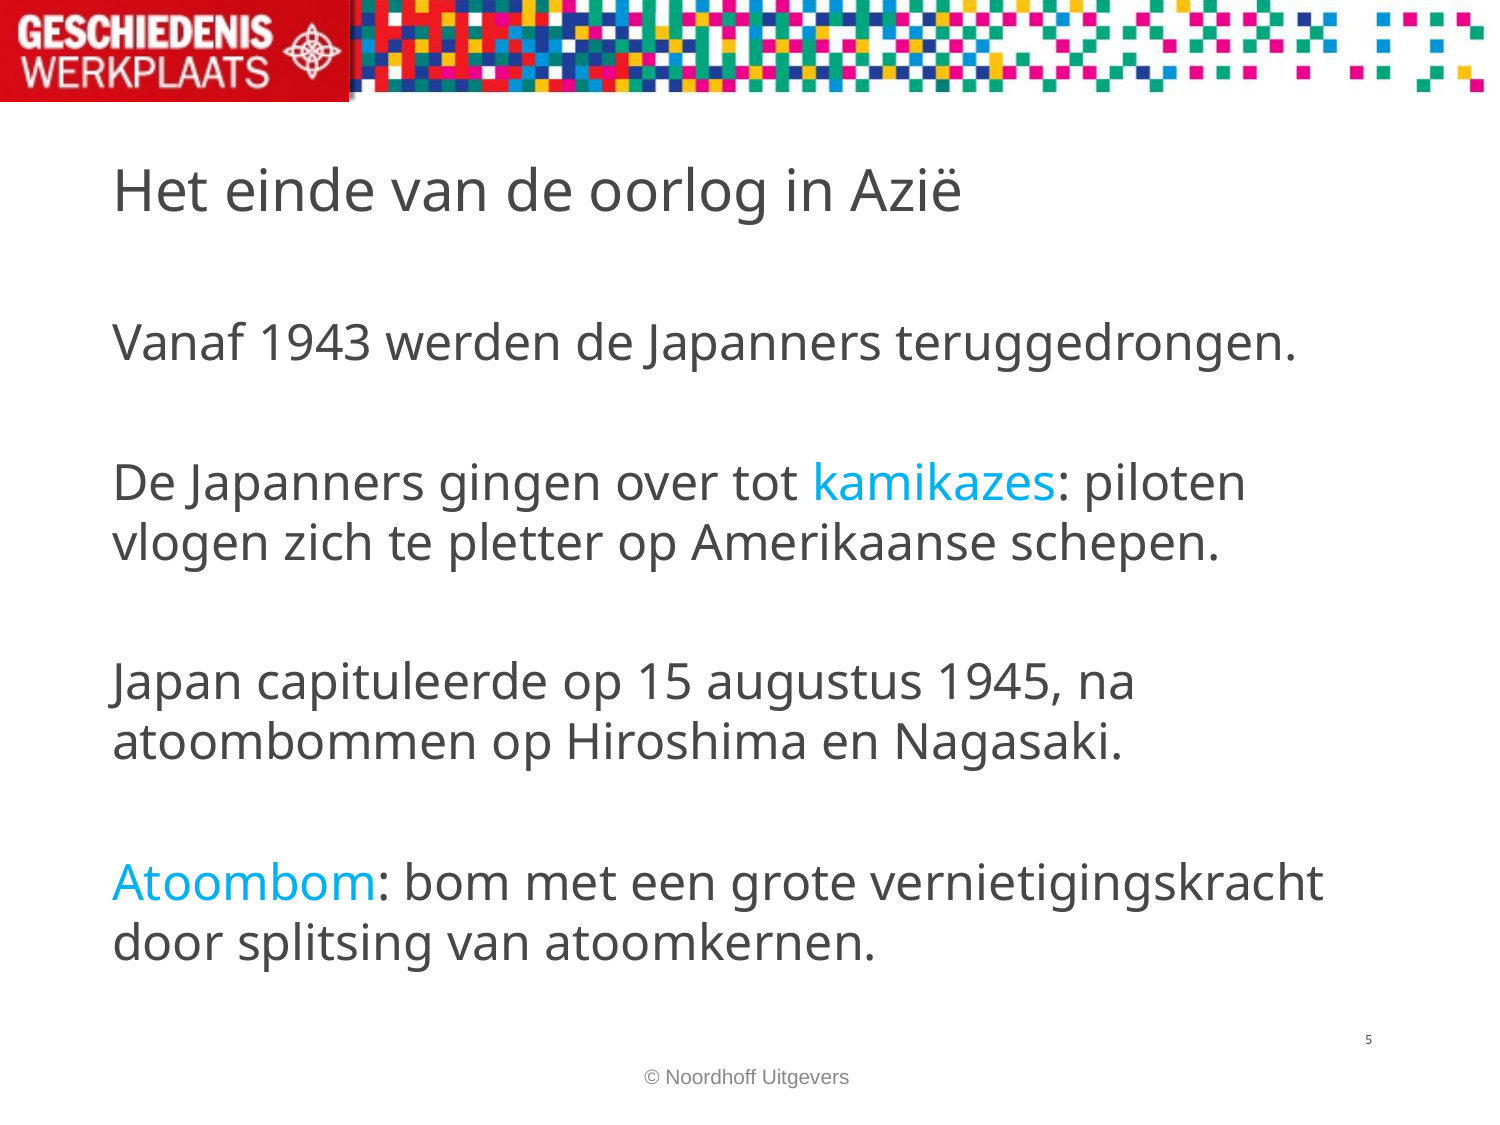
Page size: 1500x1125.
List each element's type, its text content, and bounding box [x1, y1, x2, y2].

slide_number 5 [1325, 1025, 1388, 1063]
picture [0, 0, 1500, 1125]
list Vanaf 1943 werden de Japanners teruggedrongen. De Japanners gingen over tot kamikazes: piloten vlogen zich te pletter op Amerikaanse schepen. Japan capituleerde op 15 augustus 1945, na atoombommen op Hiroshima en Nagasaki. Atoombom: bom met een grote vernietigingskracht door splitsing van atoomkernen. [112, 302, 1409, 988]
text_box © Noordhoff Uitgevers [512, 1045, 988, 1106]
title Het einde van de oorlog in Azië [112, 145, 1401, 256]
